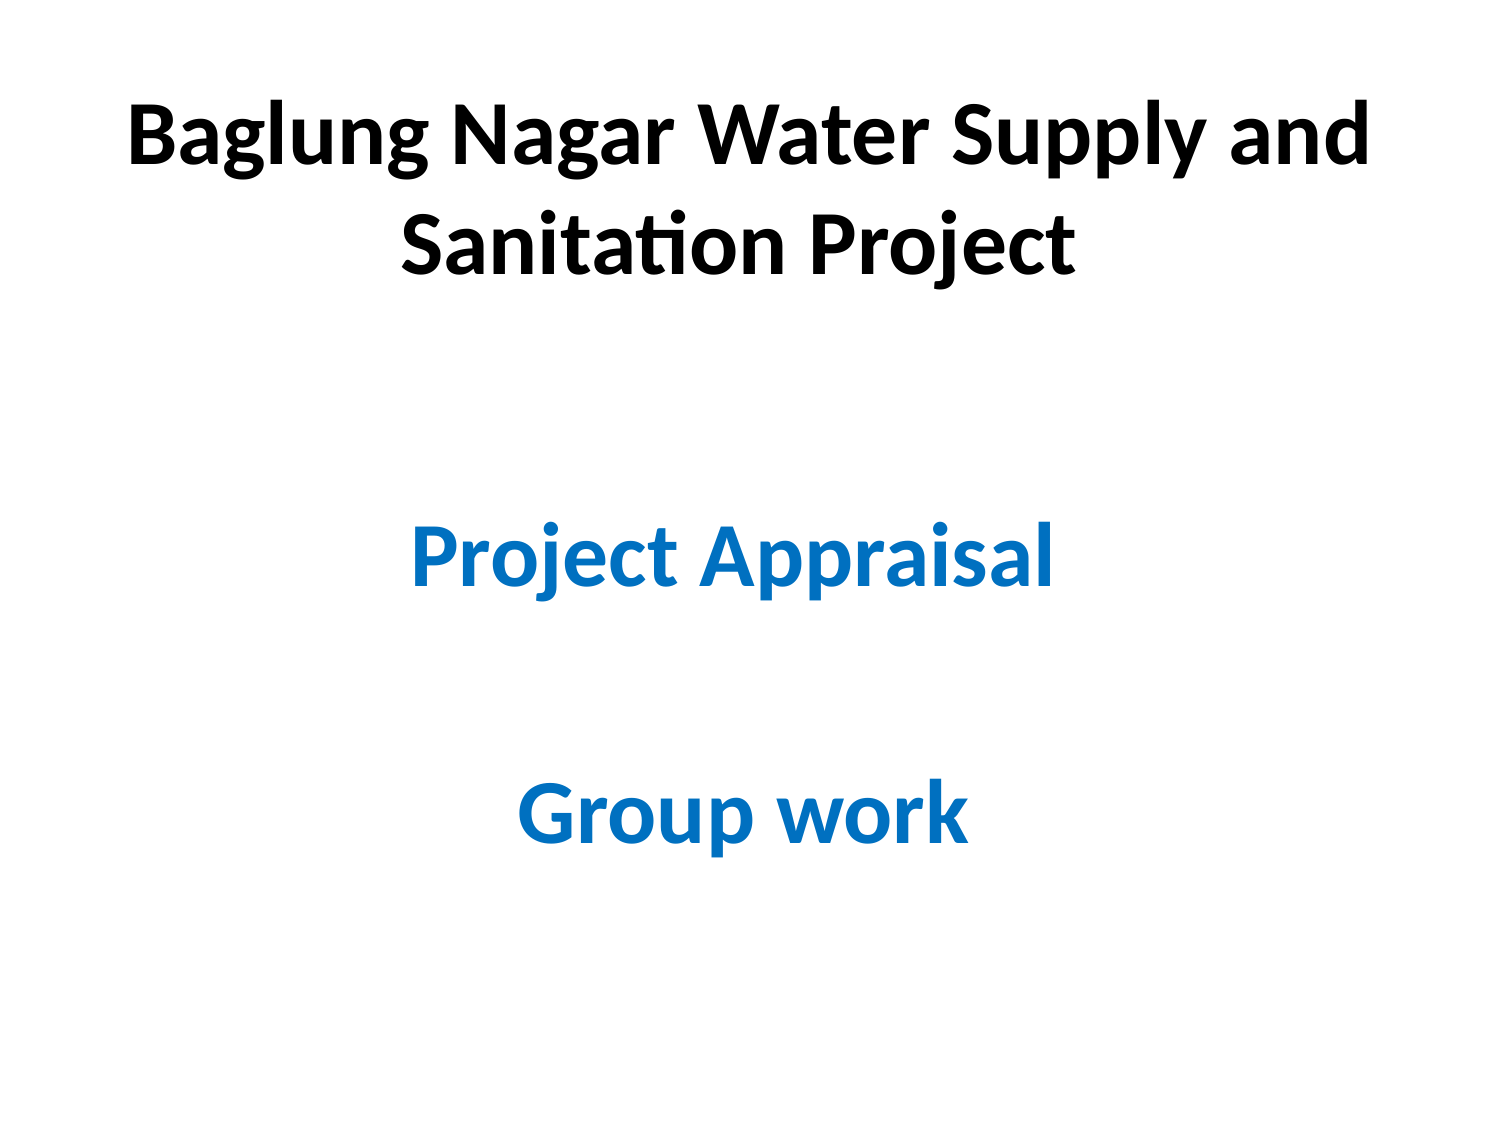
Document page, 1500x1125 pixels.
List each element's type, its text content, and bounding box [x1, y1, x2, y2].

title Baglung Nagar Water Supply and Sanitation Project [0, 62, 1500, 304]
subtitle Project Appraisal Group work [12, 487, 1475, 1025]
